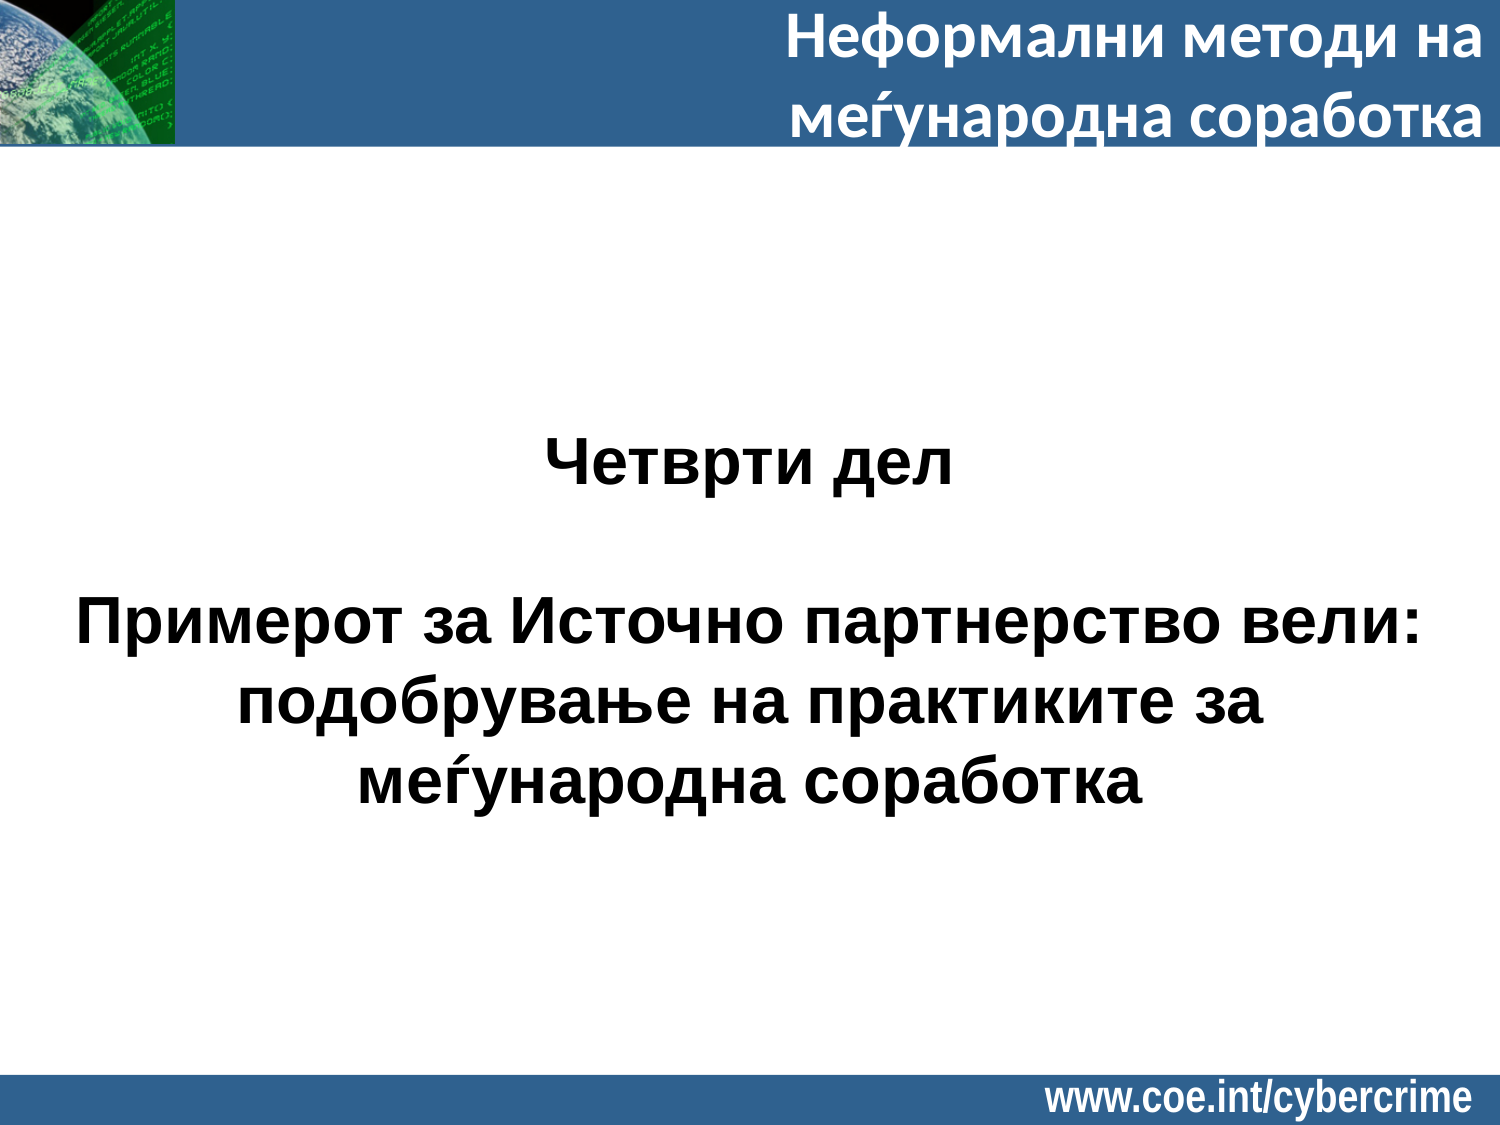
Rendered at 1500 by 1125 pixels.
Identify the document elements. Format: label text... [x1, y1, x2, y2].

text_box Четврти дел Примерот за Источно партнерство вели: подобрување на практиките за меѓународна соработка [50, 425, 1450, 825]
text_box www.coe.int/cybercrime [1030, 1059, 1500, 1125]
picture [0, 0, 175, 144]
text_box Неформални методи на меѓународна соработка [177, 0, 1500, 149]
text_box [0, 1073, 1030, 1125]
